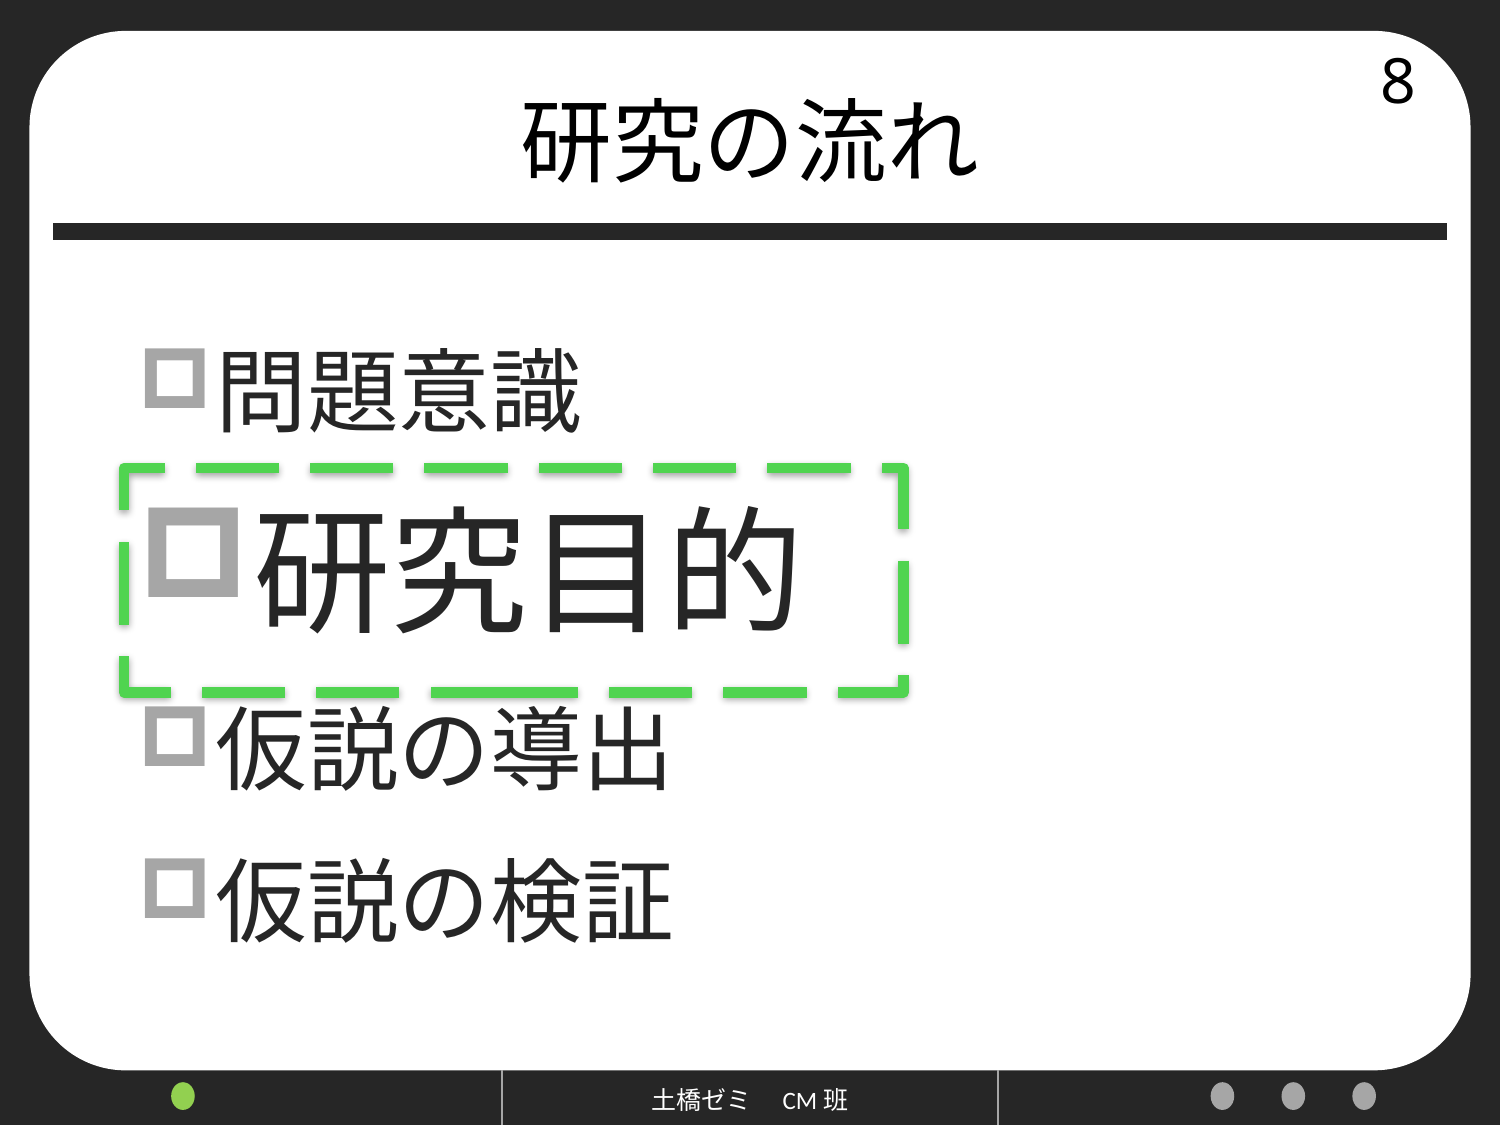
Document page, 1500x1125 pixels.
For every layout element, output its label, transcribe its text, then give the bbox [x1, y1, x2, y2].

slide_number 8 [1080, 53, 1431, 114]
title 研究の流れ [75, 45, 1425, 233]
text_box 問題意識 研究目的 仮説の導出 仮説の検証 [123, 326, 1285, 982]
footer 土橋ゼミ CM班 [512, 1069, 988, 1125]
